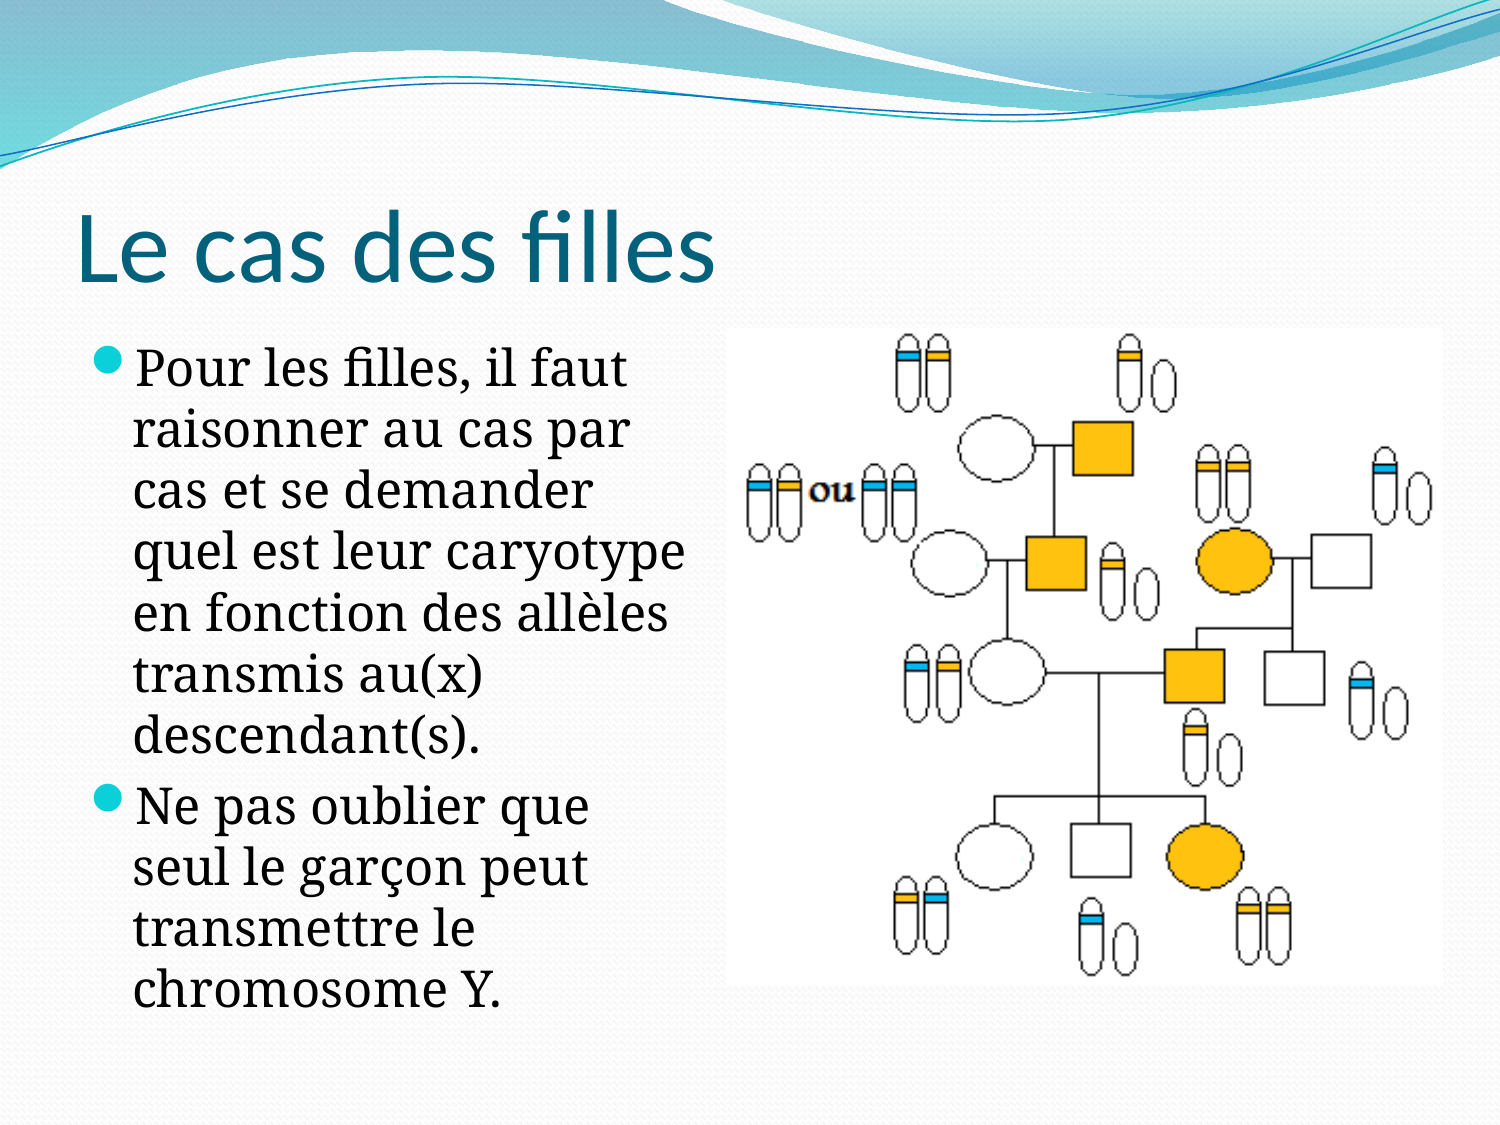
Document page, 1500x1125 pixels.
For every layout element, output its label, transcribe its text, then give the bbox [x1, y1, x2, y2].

picture [726, 327, 1443, 985]
title Le cas des filles [75, 115, 1425, 303]
list Pour les filles, il faut raisonner au cas par cas et se demander quel est leur caryotype en fonction des allèles transmis au(x) descendant(s). Ne pas oublier que seul le garçon peut transmettre le chromosome Y. [75, 328, 704, 1038]
